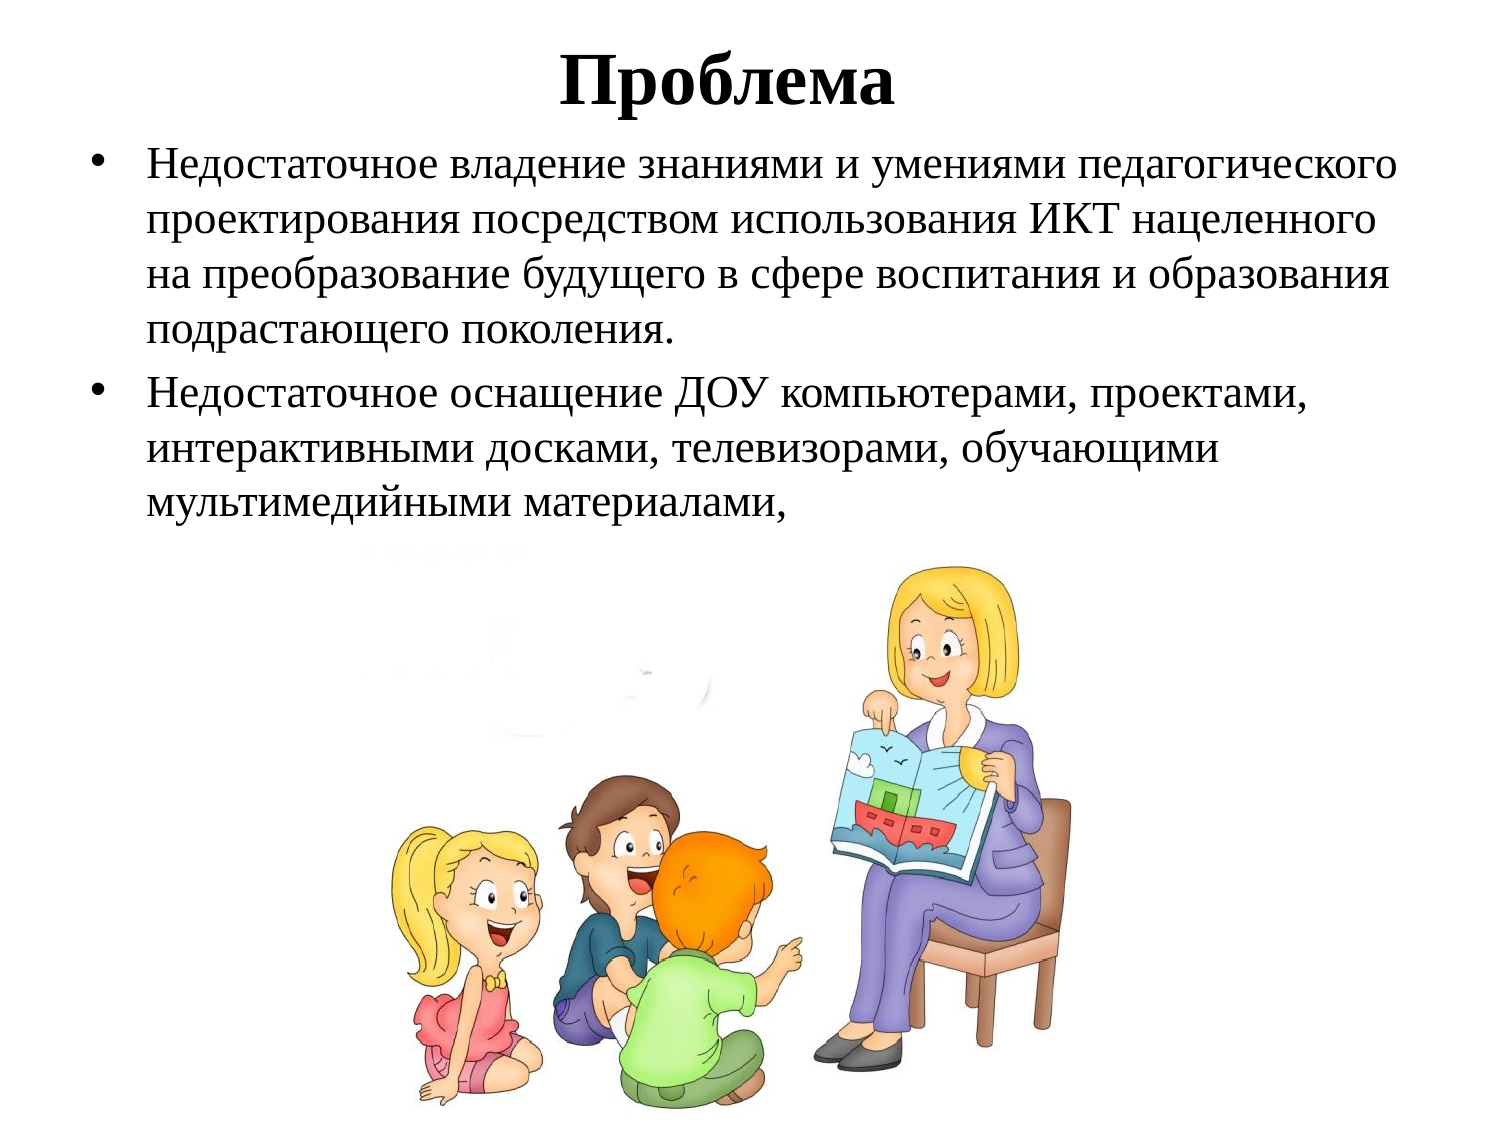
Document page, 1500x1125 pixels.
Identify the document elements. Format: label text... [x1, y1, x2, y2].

list Недостаточное владение знаниями и умениями педагогического проектирования посредством использования ИКТ нацеленного на преобразование будущего в сфере воспитания и образования подрастающего поколения. Недостаточное оснащение ДОУ компьютерами, проектами, интерактивными досками, телевизорами, обучающими мультимедийными материалами, [75, 125, 1425, 868]
picture [362, 549, 1101, 1125]
title Проблема [62, 0, 1413, 150]
